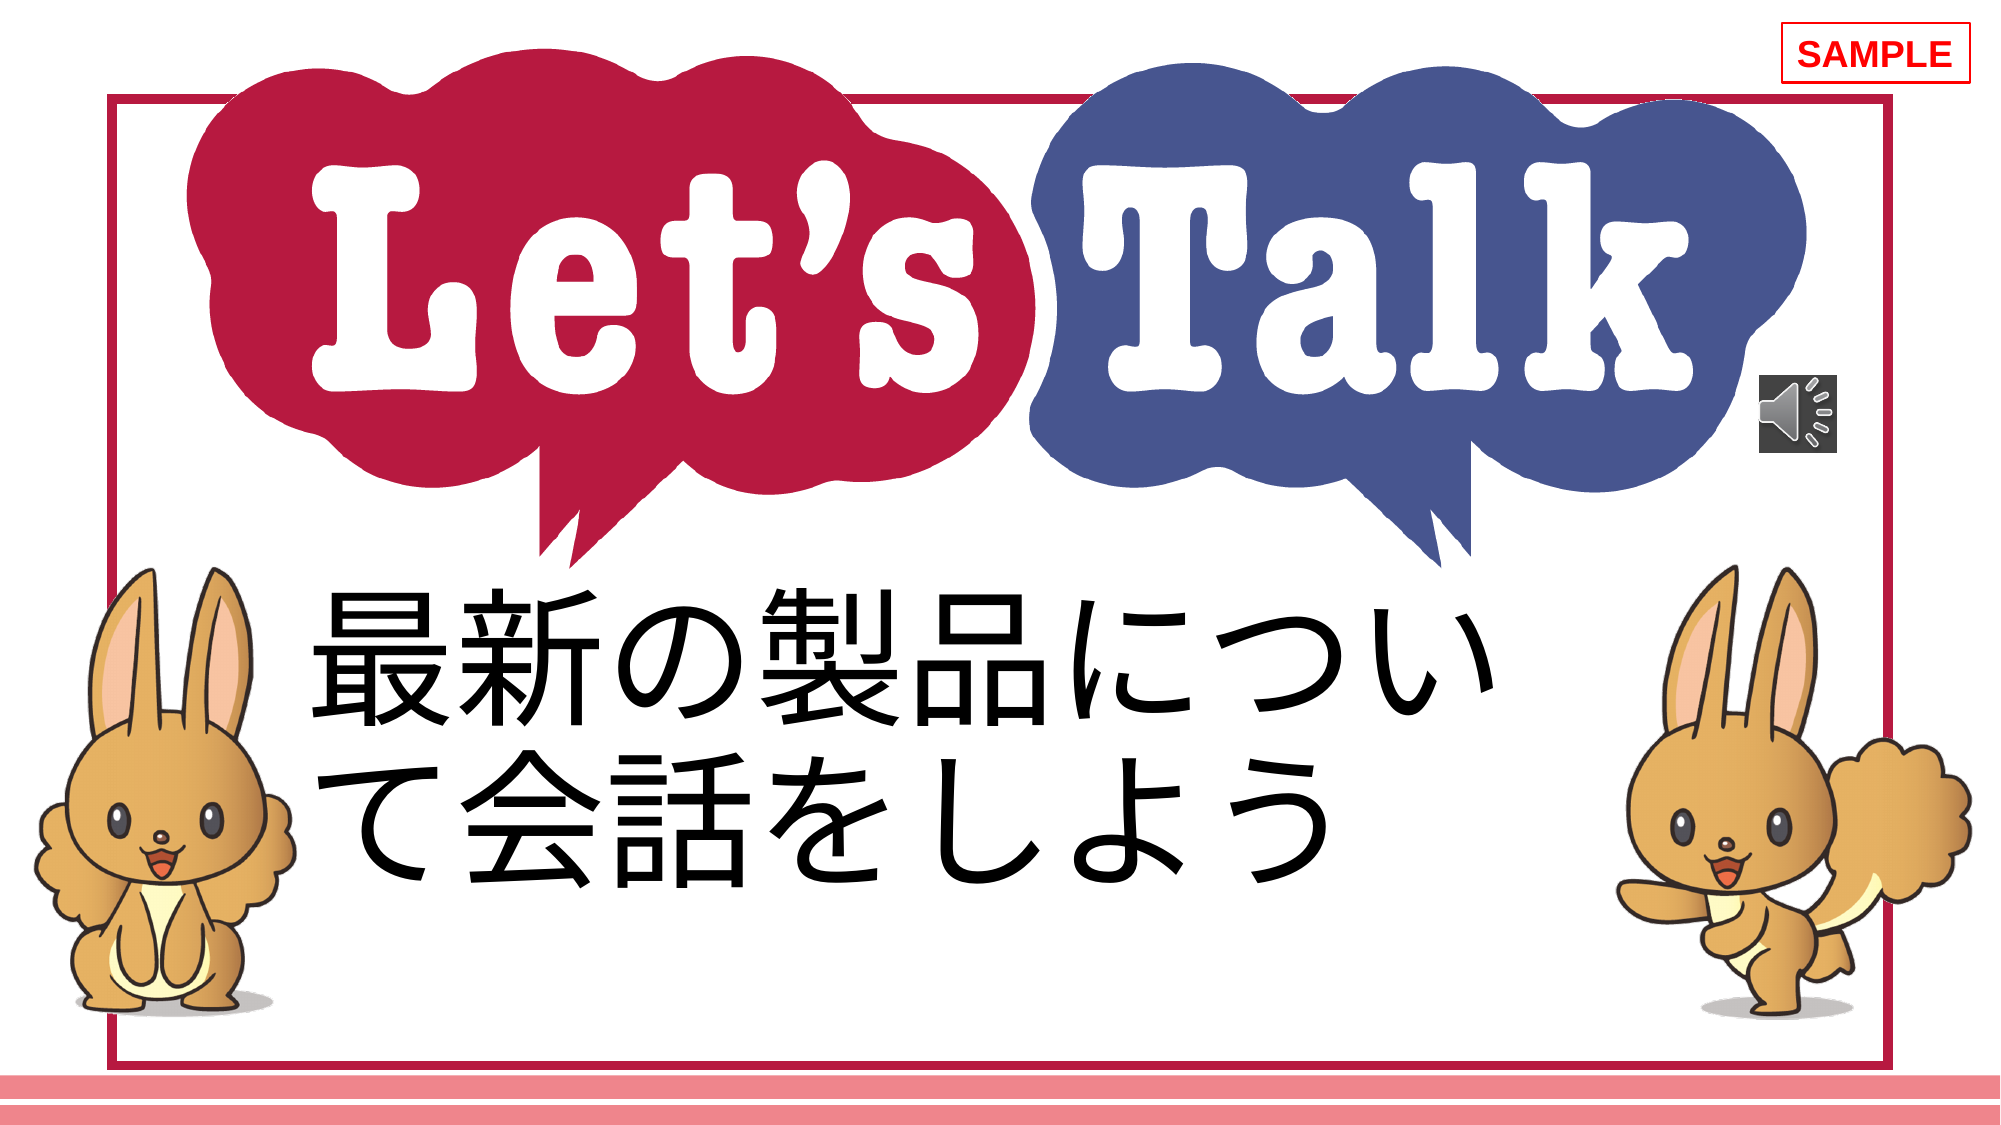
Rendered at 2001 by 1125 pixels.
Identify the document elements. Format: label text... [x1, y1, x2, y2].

text_box SAMPLE [1782, 22, 1971, 83]
list 最新の製品について会話をしよう [290, 577, 1660, 936]
picture [25, 31, 1978, 1027]
